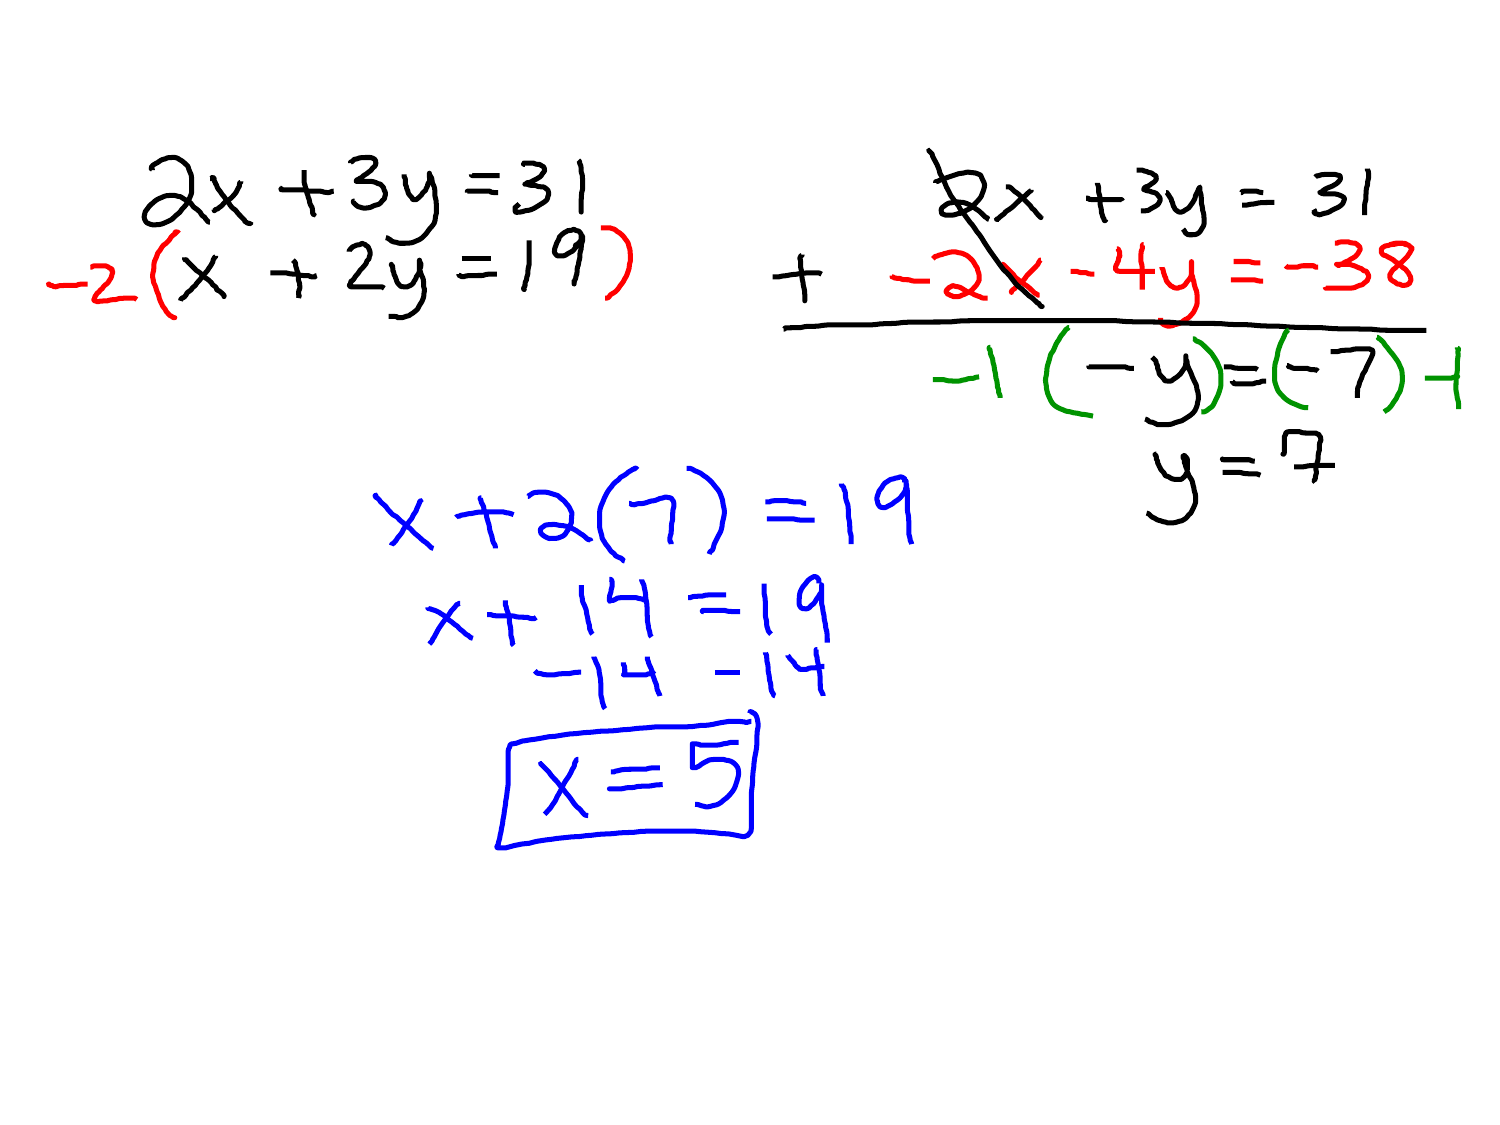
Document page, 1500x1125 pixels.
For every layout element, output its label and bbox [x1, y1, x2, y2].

text_box [1144, 355, 1199, 426]
text_box [349, 156, 387, 209]
text_box [1294, 464, 1335, 468]
text_box [1010, 286, 1017, 294]
text_box [799, 254, 804, 272]
text_box [1166, 186, 1205, 236]
text_box [1005, 186, 1022, 198]
text_box [783, 319, 1427, 332]
text_box [891, 275, 930, 282]
text_box [292, 259, 301, 299]
text_box [179, 255, 217, 302]
text_box [90, 265, 138, 303]
text_box [1086, 197, 1099, 201]
text_box [1324, 241, 1370, 289]
text_box [772, 272, 822, 278]
text_box [1070, 270, 1095, 275]
text_box [932, 376, 980, 382]
text_box [1240, 190, 1264, 194]
text_box [1114, 248, 1141, 273]
text_box [1282, 430, 1322, 466]
text_box [151, 231, 180, 319]
text_box [374, 468, 912, 849]
text_box [514, 162, 550, 214]
text_box [1143, 264, 1155, 273]
text_box [932, 251, 988, 299]
text_box [1023, 259, 1041, 281]
text_box [466, 190, 499, 194]
text_box [1231, 380, 1267, 385]
text_box [1102, 198, 1124, 202]
text_box [1192, 338, 1222, 413]
text_box [1221, 458, 1255, 462]
text_box [1455, 347, 1460, 410]
text_box [1096, 182, 1107, 222]
text_box [280, 187, 305, 191]
text_box [1146, 453, 1197, 524]
text_box [1313, 173, 1346, 216]
text_box [1285, 264, 1319, 268]
text_box [385, 172, 438, 245]
text_box [553, 228, 584, 285]
text_box [1273, 329, 1309, 409]
text_box [1233, 260, 1261, 264]
text_box [600, 227, 632, 299]
text_box [213, 181, 242, 212]
text_box [1242, 201, 1275, 206]
text_box [203, 276, 225, 298]
text_box [577, 159, 584, 213]
text_box [801, 276, 806, 302]
text_box [1021, 198, 1042, 219]
text_box [183, 257, 202, 274]
text_box [143, 156, 210, 226]
text_box [1140, 243, 1144, 290]
text_box [1380, 242, 1413, 287]
text_box [227, 200, 252, 225]
text_box [1159, 260, 1198, 322]
text_box [934, 178, 947, 191]
text_box [995, 189, 1032, 221]
text_box [1044, 326, 1094, 417]
text_box [458, 273, 497, 278]
text_box [1330, 348, 1374, 398]
text_box [309, 189, 334, 194]
text_box [1136, 169, 1161, 212]
text_box [940, 201, 962, 216]
text_box [303, 170, 315, 216]
text_box [1299, 467, 1318, 483]
text_box [988, 346, 1001, 398]
text_box [1222, 471, 1261, 476]
text_box [1088, 365, 1134, 370]
text_box [210, 176, 226, 198]
text_box [949, 171, 990, 221]
text_box [522, 240, 530, 291]
text_box [300, 274, 317, 278]
text_box [1363, 168, 1370, 216]
text_box [927, 149, 1043, 308]
text_box [1027, 284, 1040, 296]
text_box [348, 242, 385, 289]
text_box [1299, 367, 1319, 372]
text_box [388, 259, 426, 319]
text_box [47, 283, 88, 288]
text_box [1377, 336, 1404, 413]
text_box [1223, 366, 1259, 371]
